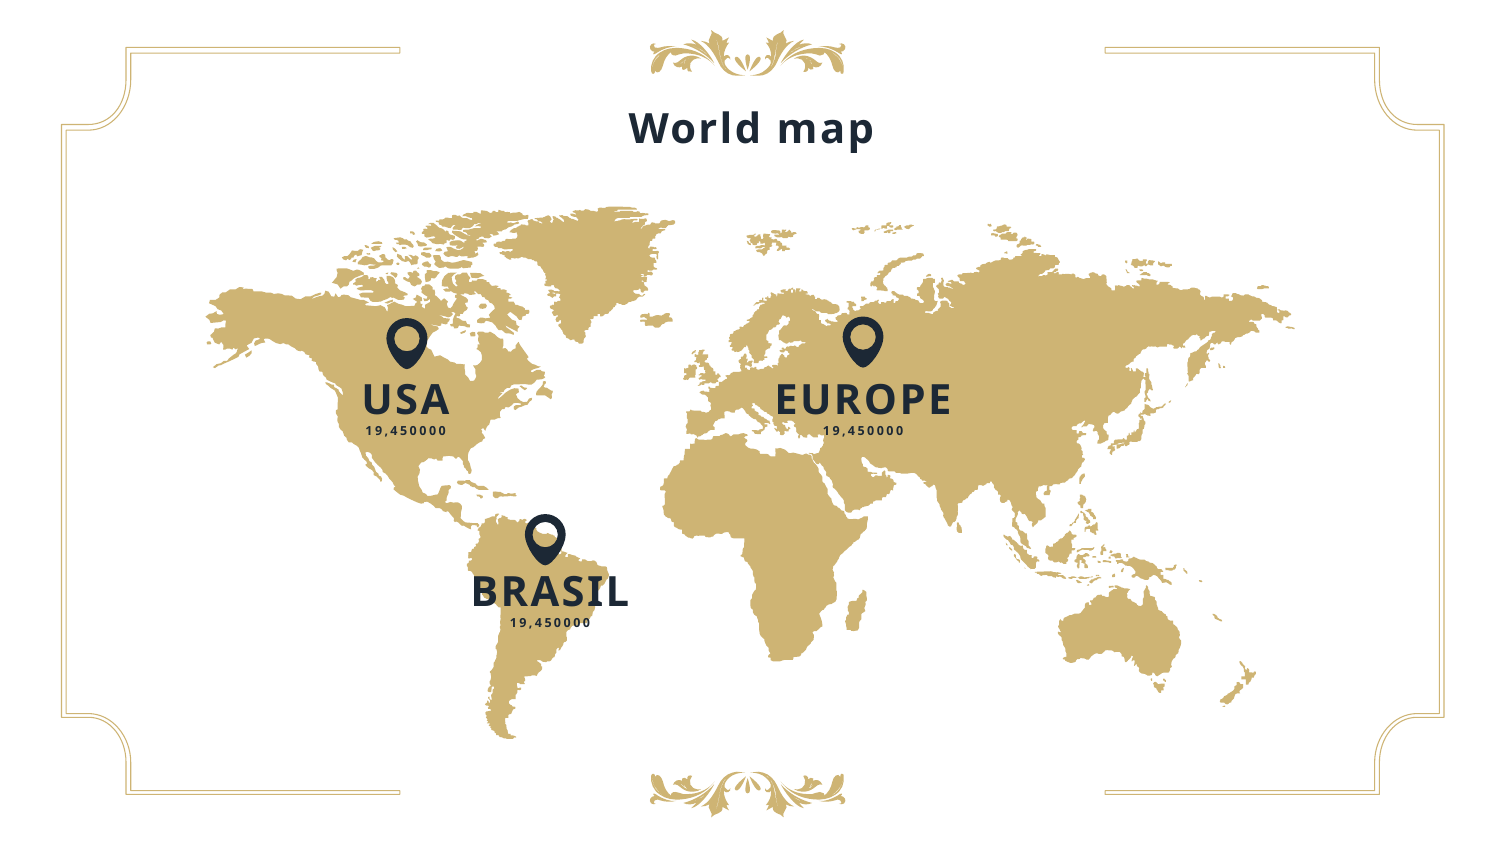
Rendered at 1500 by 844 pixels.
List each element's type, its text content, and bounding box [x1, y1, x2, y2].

text_box [1016, 236, 1042, 248]
text_box [386, 318, 428, 365]
text_box BRASIL 19,450000 [455, 557, 645, 638]
text_box [341, 249, 394, 269]
text_box [370, 245, 382, 252]
text_box [533, 527, 557, 547]
text_box [396, 253, 419, 266]
text_box [660, 249, 1292, 662]
text_box [842, 316, 884, 365]
text_box [1153, 681, 1165, 693]
text_box [205, 272, 530, 438]
text_box [524, 514, 566, 557]
text_box [484, 638, 567, 739]
text_box [557, 550, 578, 557]
text_box [1285, 326, 1295, 330]
text_box [403, 270, 422, 287]
text_box [991, 224, 1018, 242]
text_box [903, 224, 914, 230]
text_box USA 19,450000 [346, 365, 465, 446]
text_box [536, 381, 553, 400]
text_box [421, 206, 676, 344]
text_box [331, 268, 408, 302]
text_box [416, 240, 432, 251]
text_box [1239, 661, 1256, 685]
text_box [393, 237, 414, 249]
text_box EUROPE 19,450000 [759, 365, 967, 446]
text_box [851, 225, 870, 234]
text_box [1219, 681, 1244, 707]
text_box [357, 331, 546, 557]
text_box [1057, 585, 1182, 677]
text_box [746, 229, 797, 257]
text_box World map [613, 94, 890, 159]
text_box [874, 222, 903, 234]
